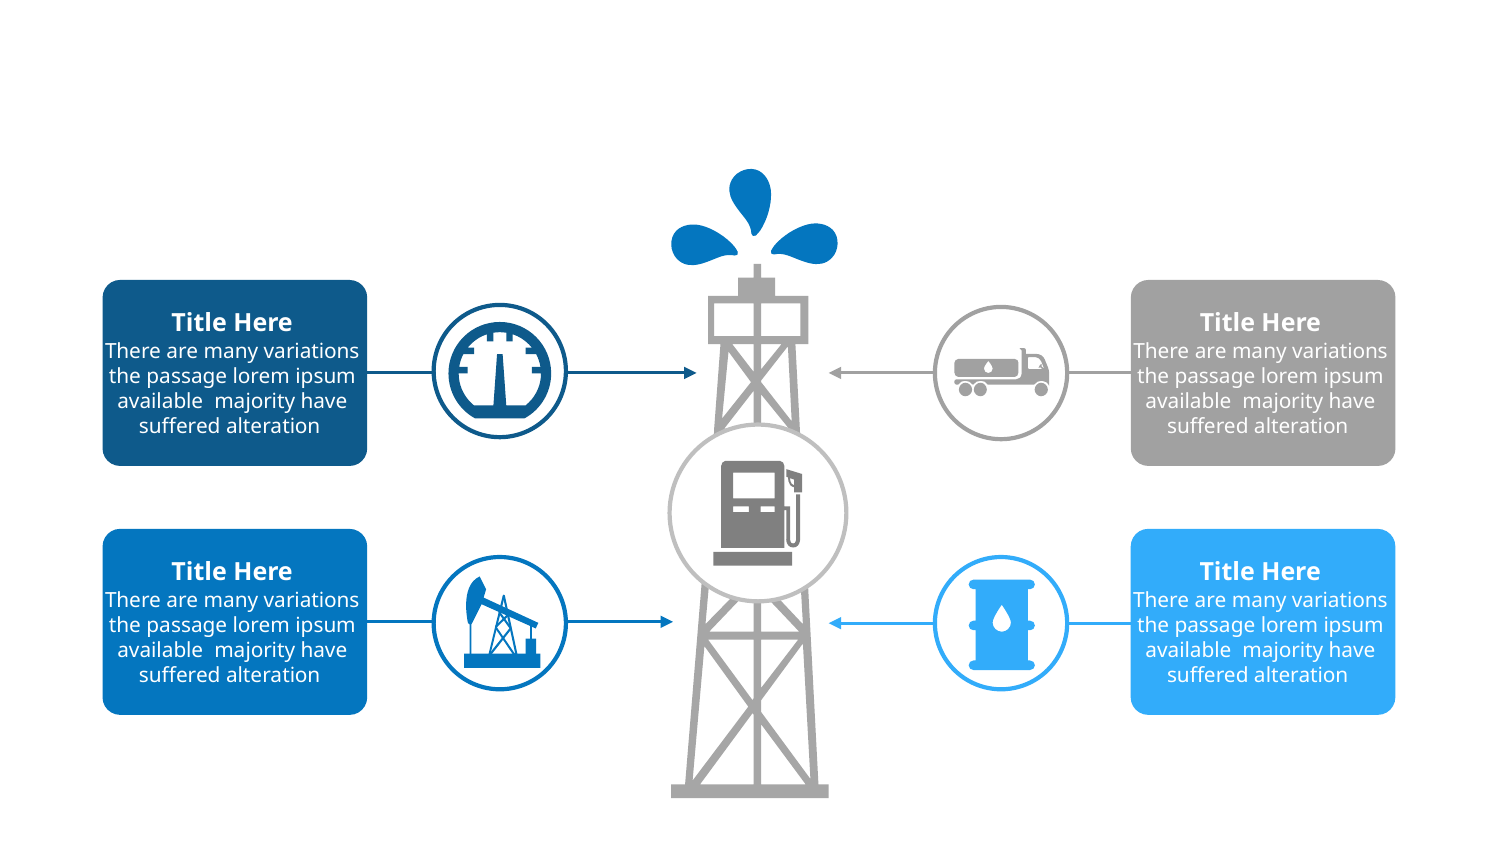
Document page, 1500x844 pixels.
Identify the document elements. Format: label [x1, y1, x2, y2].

text_box [671, 609, 829, 799]
text_box [1127, 528, 1396, 716]
text_box [1127, 279, 1396, 467]
text_box [433, 556, 567, 690]
text_box [667, 166, 841, 274]
text_box [708, 282, 809, 422]
text_box [99, 528, 368, 716]
text_box [934, 306, 1068, 440]
text_box [433, 304, 567, 438]
text_box [934, 556, 1068, 690]
text_box [99, 279, 368, 467]
text_box [669, 424, 847, 602]
